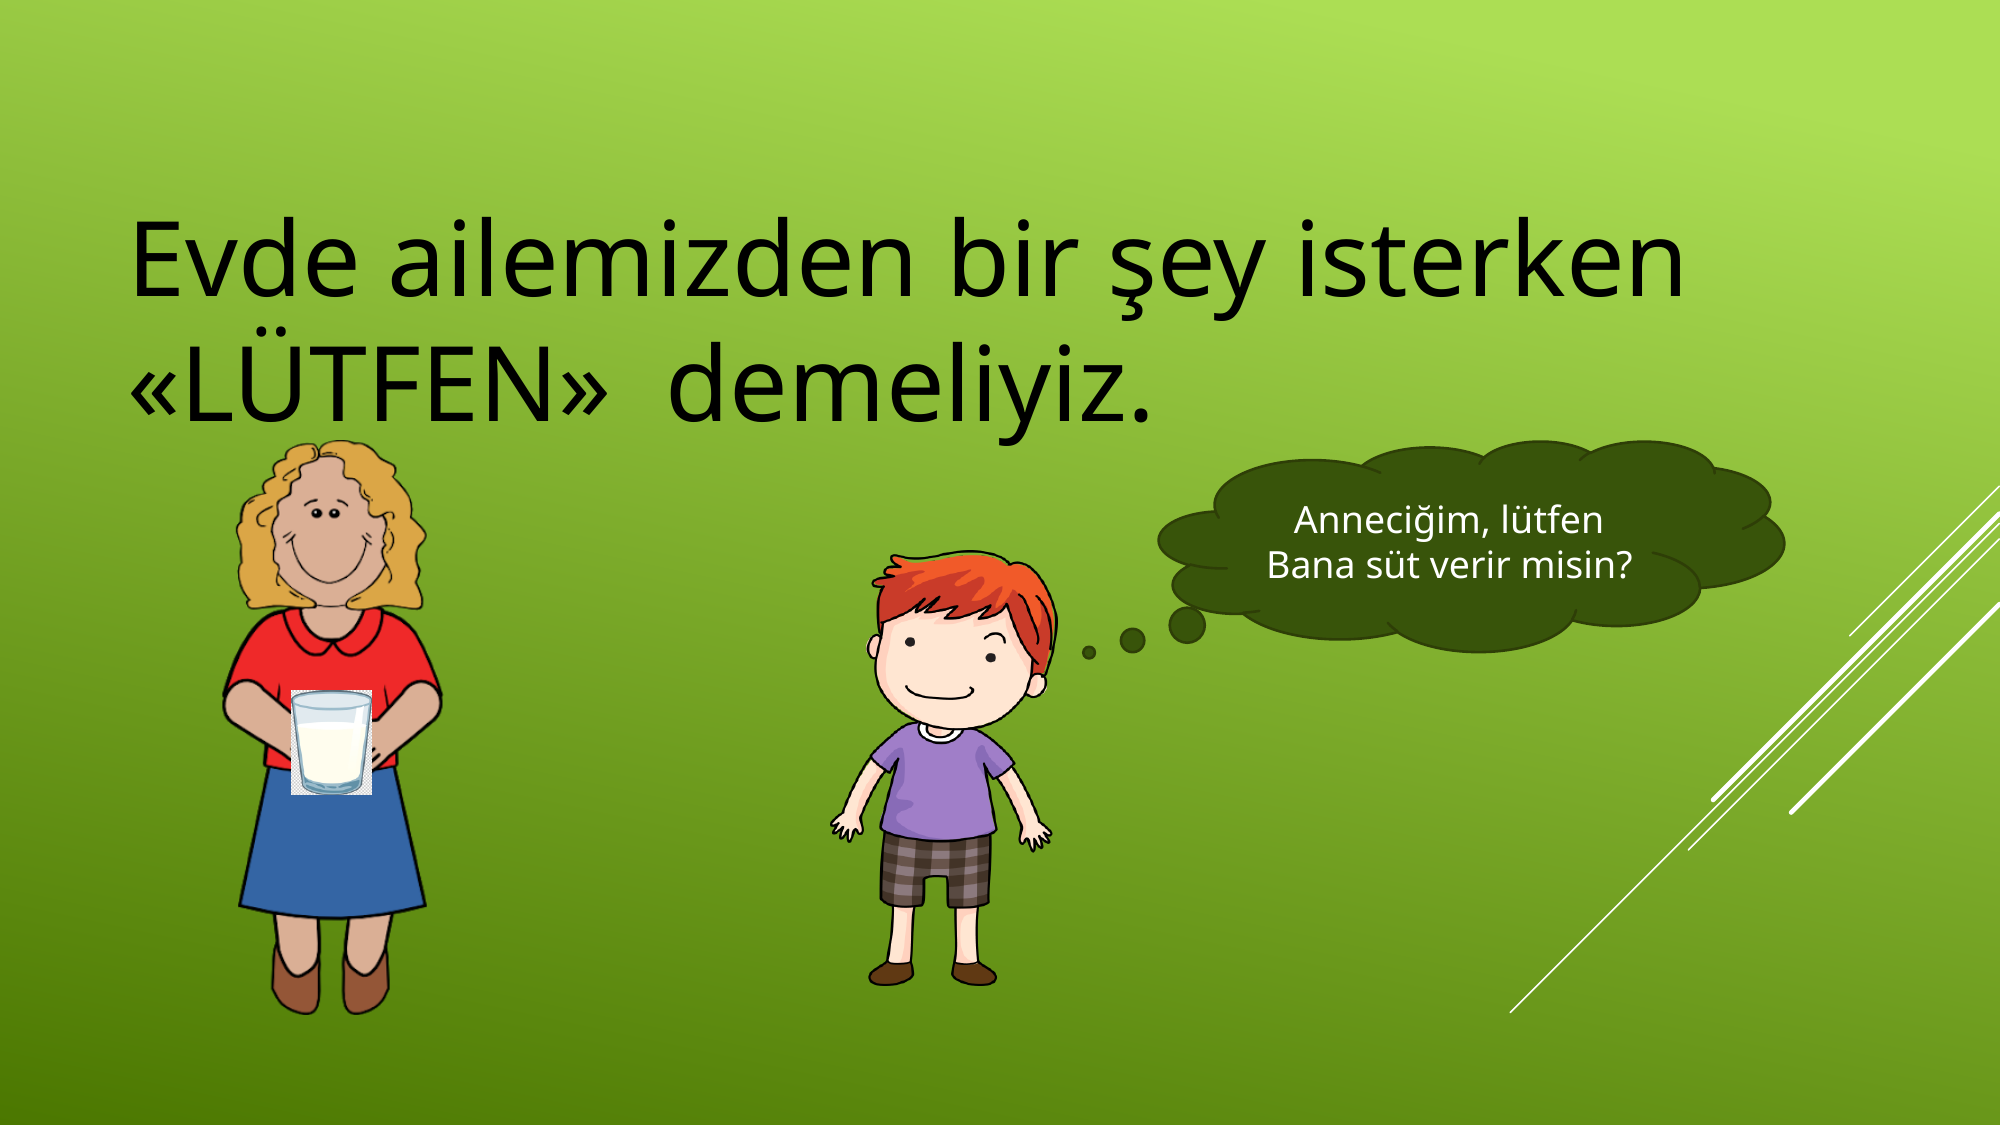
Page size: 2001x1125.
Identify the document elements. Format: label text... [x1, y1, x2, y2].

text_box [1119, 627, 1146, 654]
picture [200, 440, 465, 1015]
text_box Anneciğim, lütfen Bana süt verir misin? [1157, 440, 1786, 654]
list Evde ailemizden bir şey isterken «LÜTFEN» demeliyiz. [112, 112, 1955, 523]
picture [768, 550, 1118, 987]
